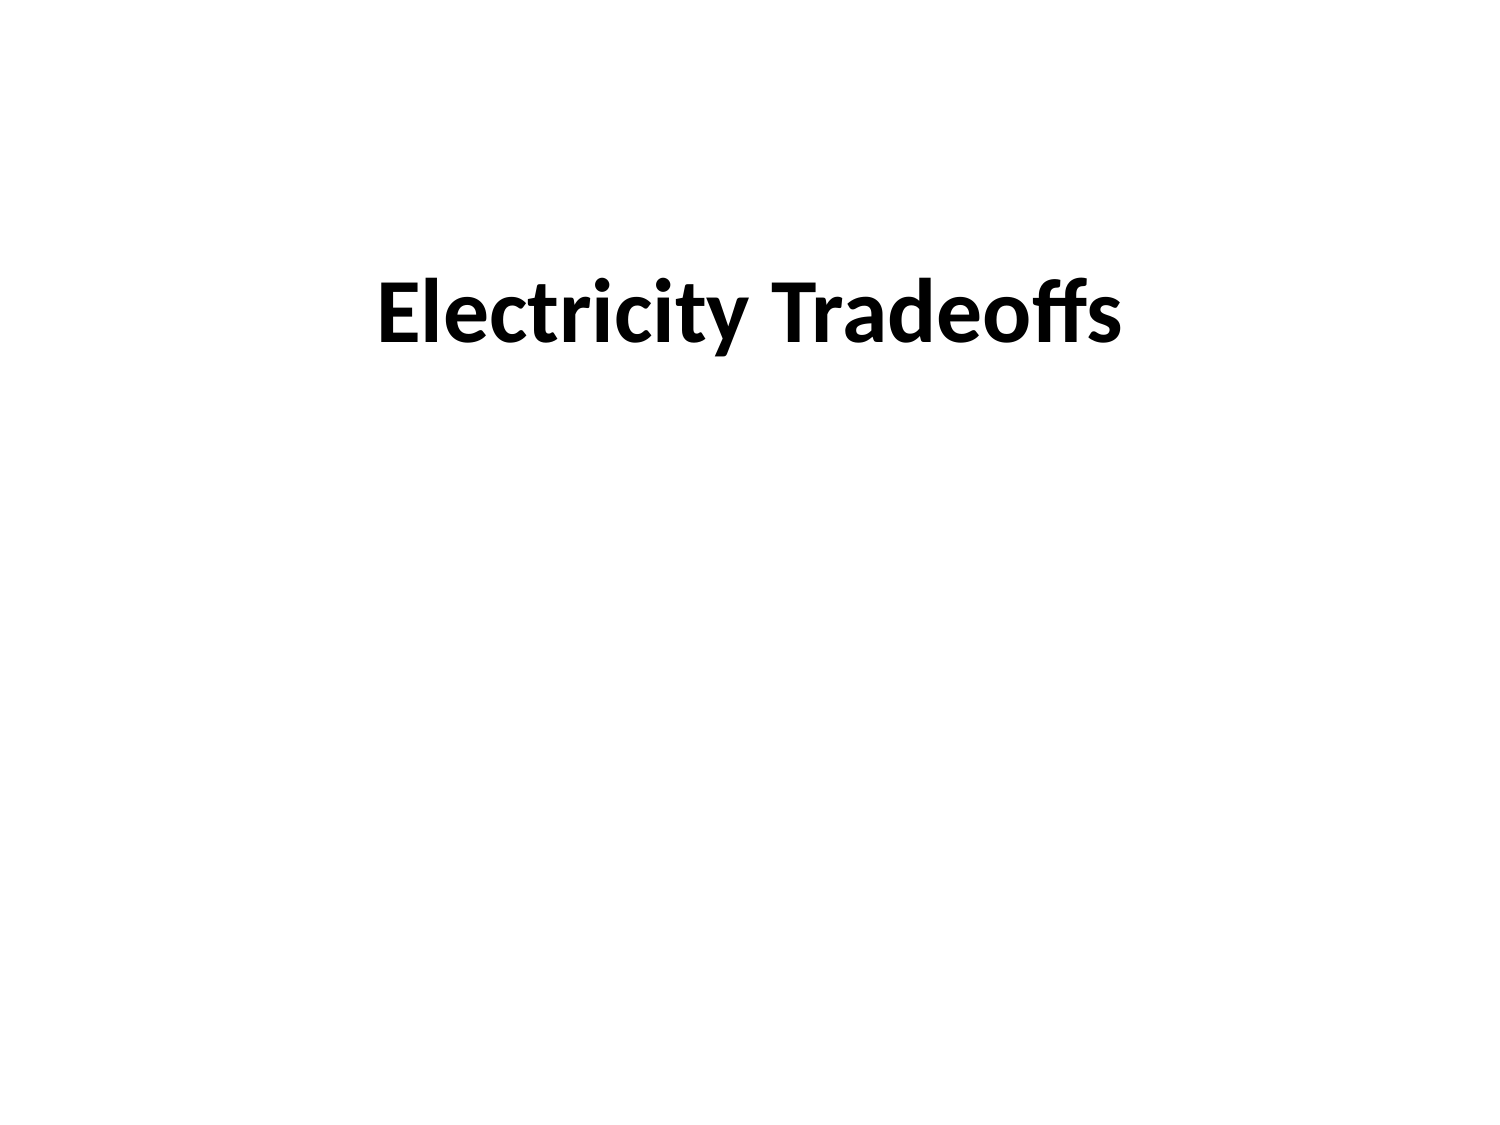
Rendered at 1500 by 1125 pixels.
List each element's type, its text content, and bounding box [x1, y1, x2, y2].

title Electricity Tradeoffs [75, 212, 1425, 400]
